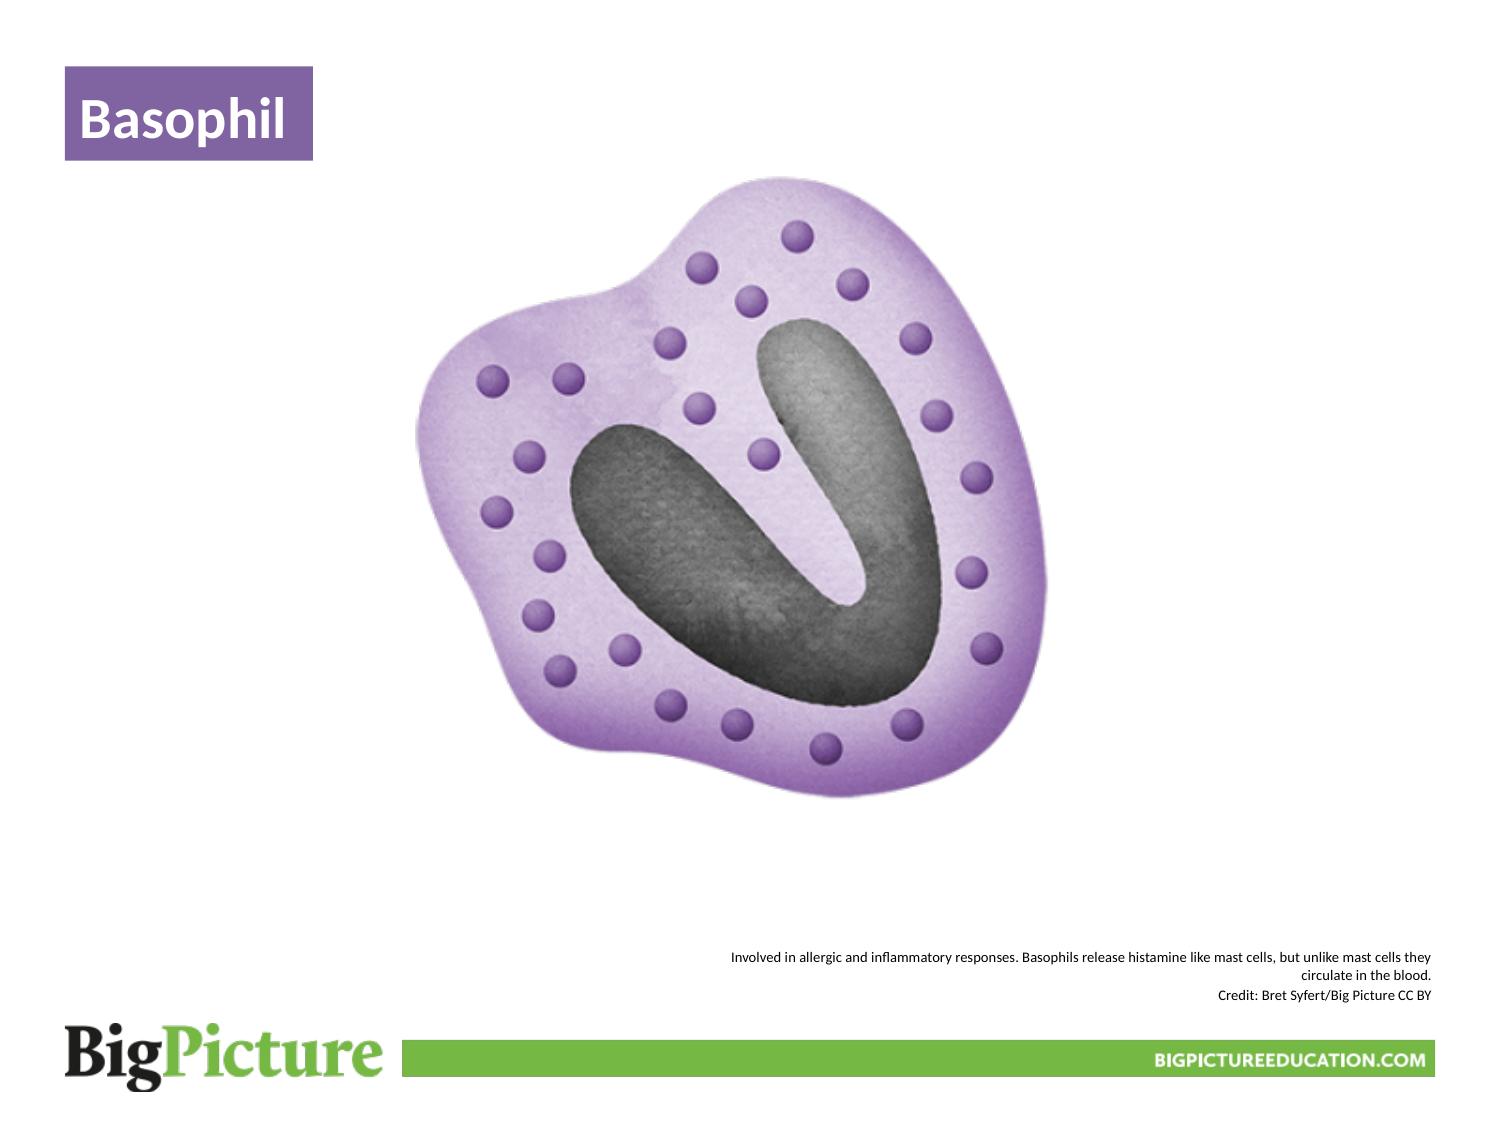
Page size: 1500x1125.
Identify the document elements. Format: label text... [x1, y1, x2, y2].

picture [0, 92, 1500, 938]
text_box Involved in allergic and inflammatory responses. Basophils release histamine like mast cells, but unlike mast cells they circulate in the blood. Credit: Bret Syfert/Big Picture CC BY [667, 945, 1447, 1012]
picture [64, 1022, 1436, 1092]
text_box Basophil [64, 66, 313, 91]
